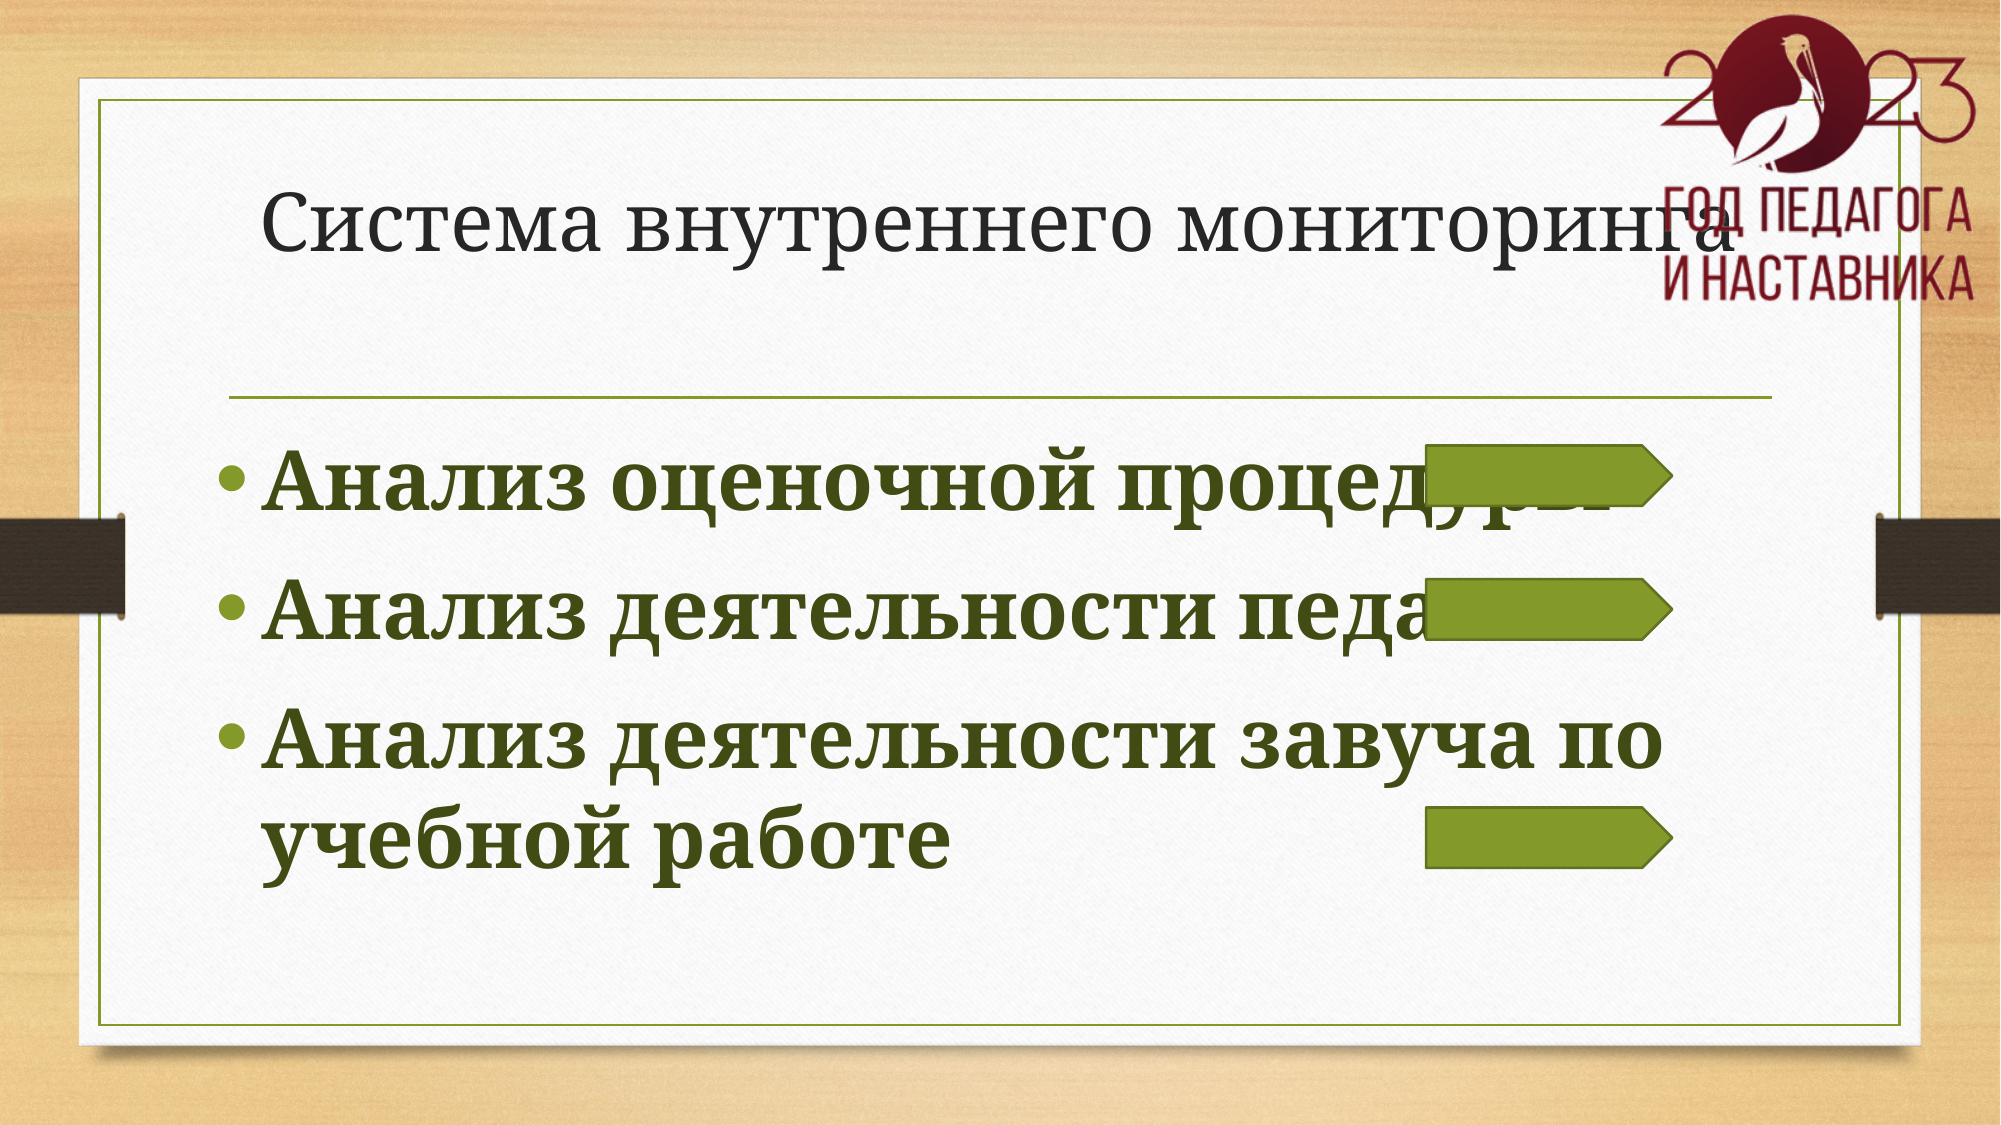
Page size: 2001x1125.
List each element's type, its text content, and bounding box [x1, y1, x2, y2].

text_box [1424, 577, 1674, 641]
list Анализ оценочной процедуры Анализ деятельности педагога Анализ деятельности завуча по учебной работе [200, 419, 1775, 964]
text_box [1424, 806, 1674, 870]
picture [0, 0, 2001, 1125]
title Система внутреннего мониторинга [212, 161, 1788, 375]
text_box [1424, 444, 1674, 508]
